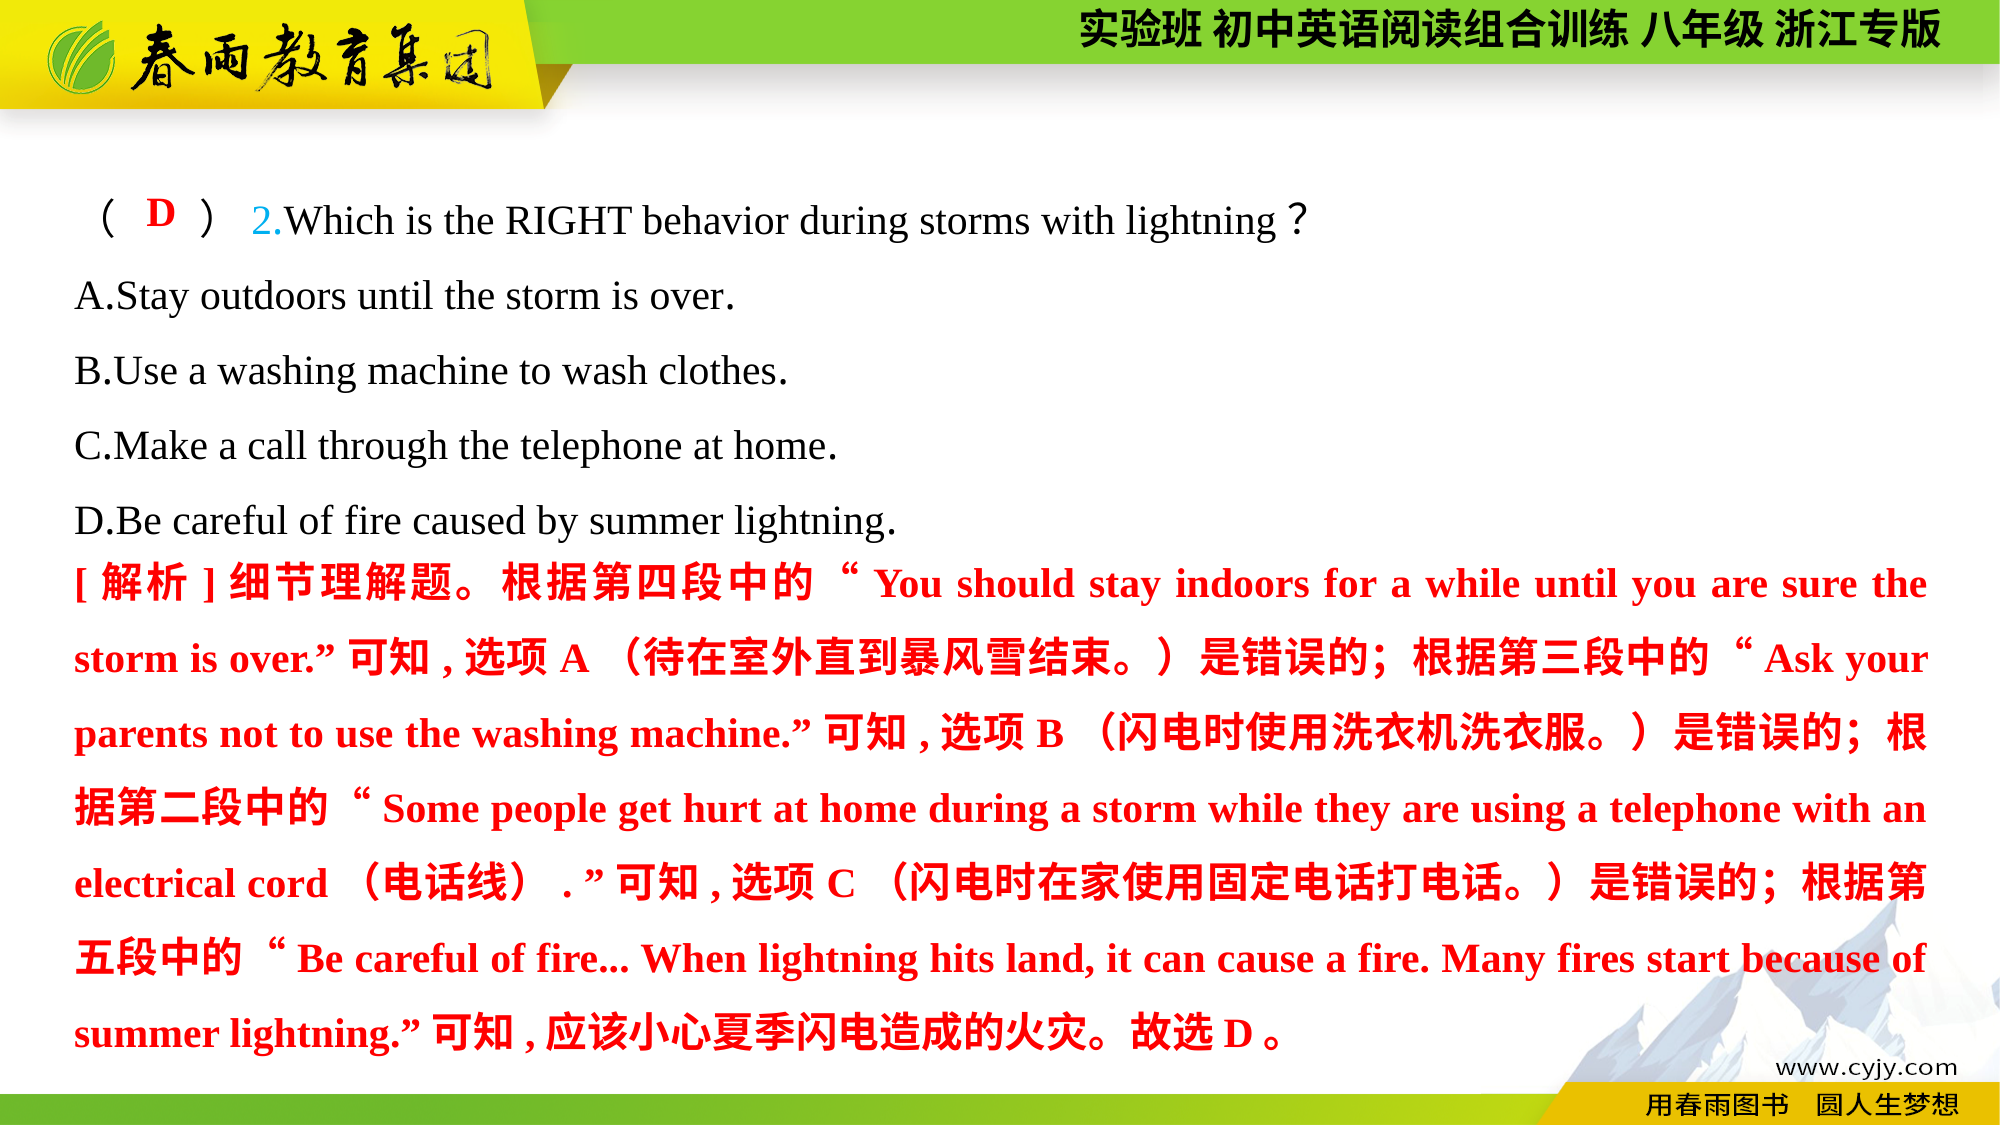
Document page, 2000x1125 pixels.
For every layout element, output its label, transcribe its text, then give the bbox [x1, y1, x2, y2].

picture [0, 0, 2000, 1125]
list （ ）2.Which is the RIGHT behavior during storms with lightning？ A.Stay outdoors until the storm is over. B.Use a washing machine to wash clothes. C.Make a call through the telephone at home. D.Be careful of fire caused by summer lightning. [59, 160, 1944, 522]
text_box D [131, 176, 192, 242]
text_box [解析]细节理解题。根据第四段中的“You should stay indoors for a while until you are sure the storm is over.”可知,选项A（待在室外直到暴风雪结束。）是错误的；根据第三段中的“Ask your parents not to use the washing machine.”可知,选项B（闪电时使用洗衣机洗衣服。）是错误的；根据第二段中的“Some people get hurt at home during a storm while they are using a telephone with an electrical cord（电话线）. ”可知,选项C（闪电时在家使用固定电话打电话。）是错误的；根据第五段中的“Be careful of fire... When lightning hits land, it can cause a fire. Many fires start because of summer lightning.”可知,应该小心夏季闪电造成的火灾。故选D。 [59, 522, 1944, 1063]
